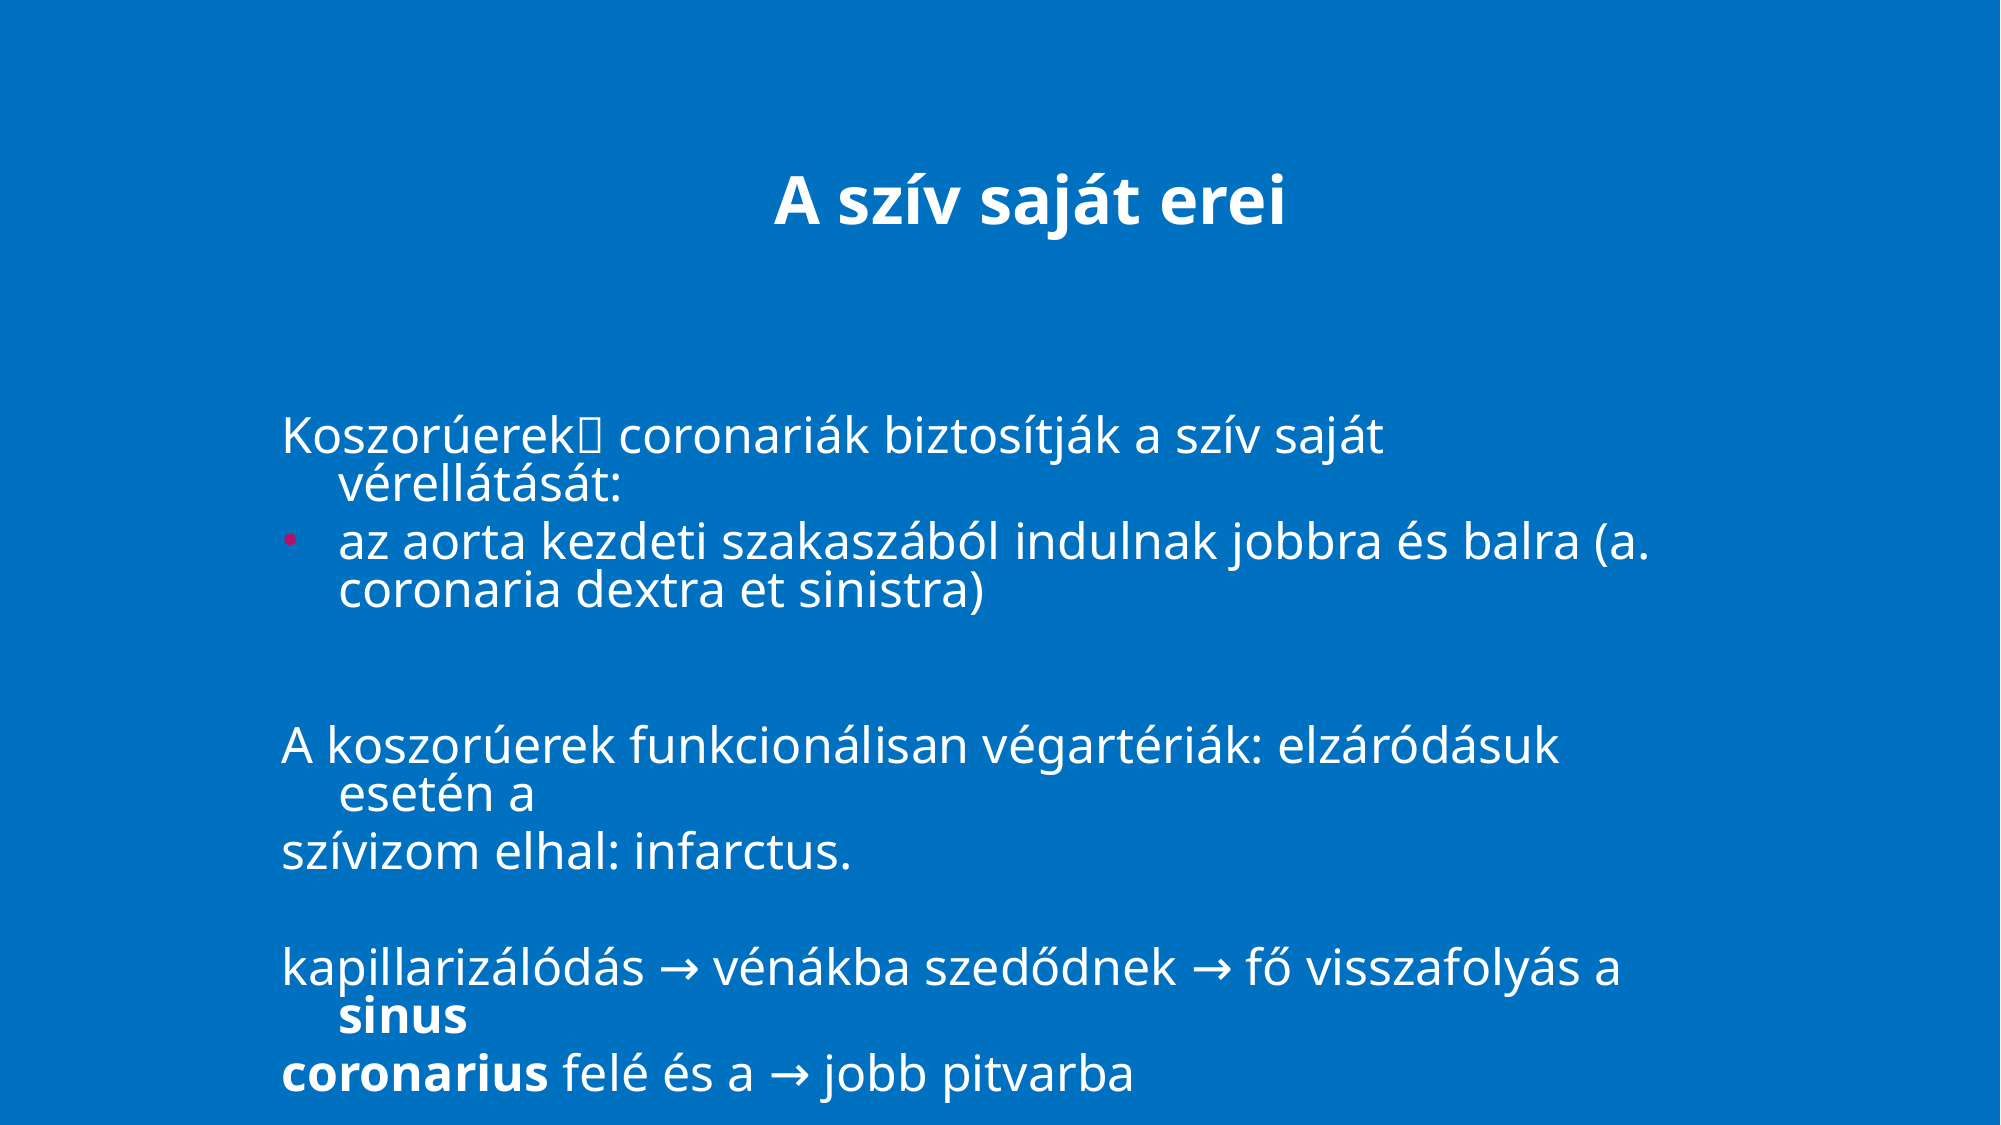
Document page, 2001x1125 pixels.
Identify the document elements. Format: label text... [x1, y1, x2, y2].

list Koszorúerek coronariák biztosítják a szív saját vérellátását: az aorta kezdeti szakaszából indulnak jobbra és balra (a. coronaria dextra et sinistra) A koszorúerek funkcionálisan végartériák: elzáródásuk esetén a szívizom elhal: infarctus. kapillarizálódás → vénákba szedődnek → fő visszafolyás a sinus coronarius felé és a → jobb pitvarba [266, 408, 1673, 1125]
title A szív saját erei [759, 162, 2000, 234]
